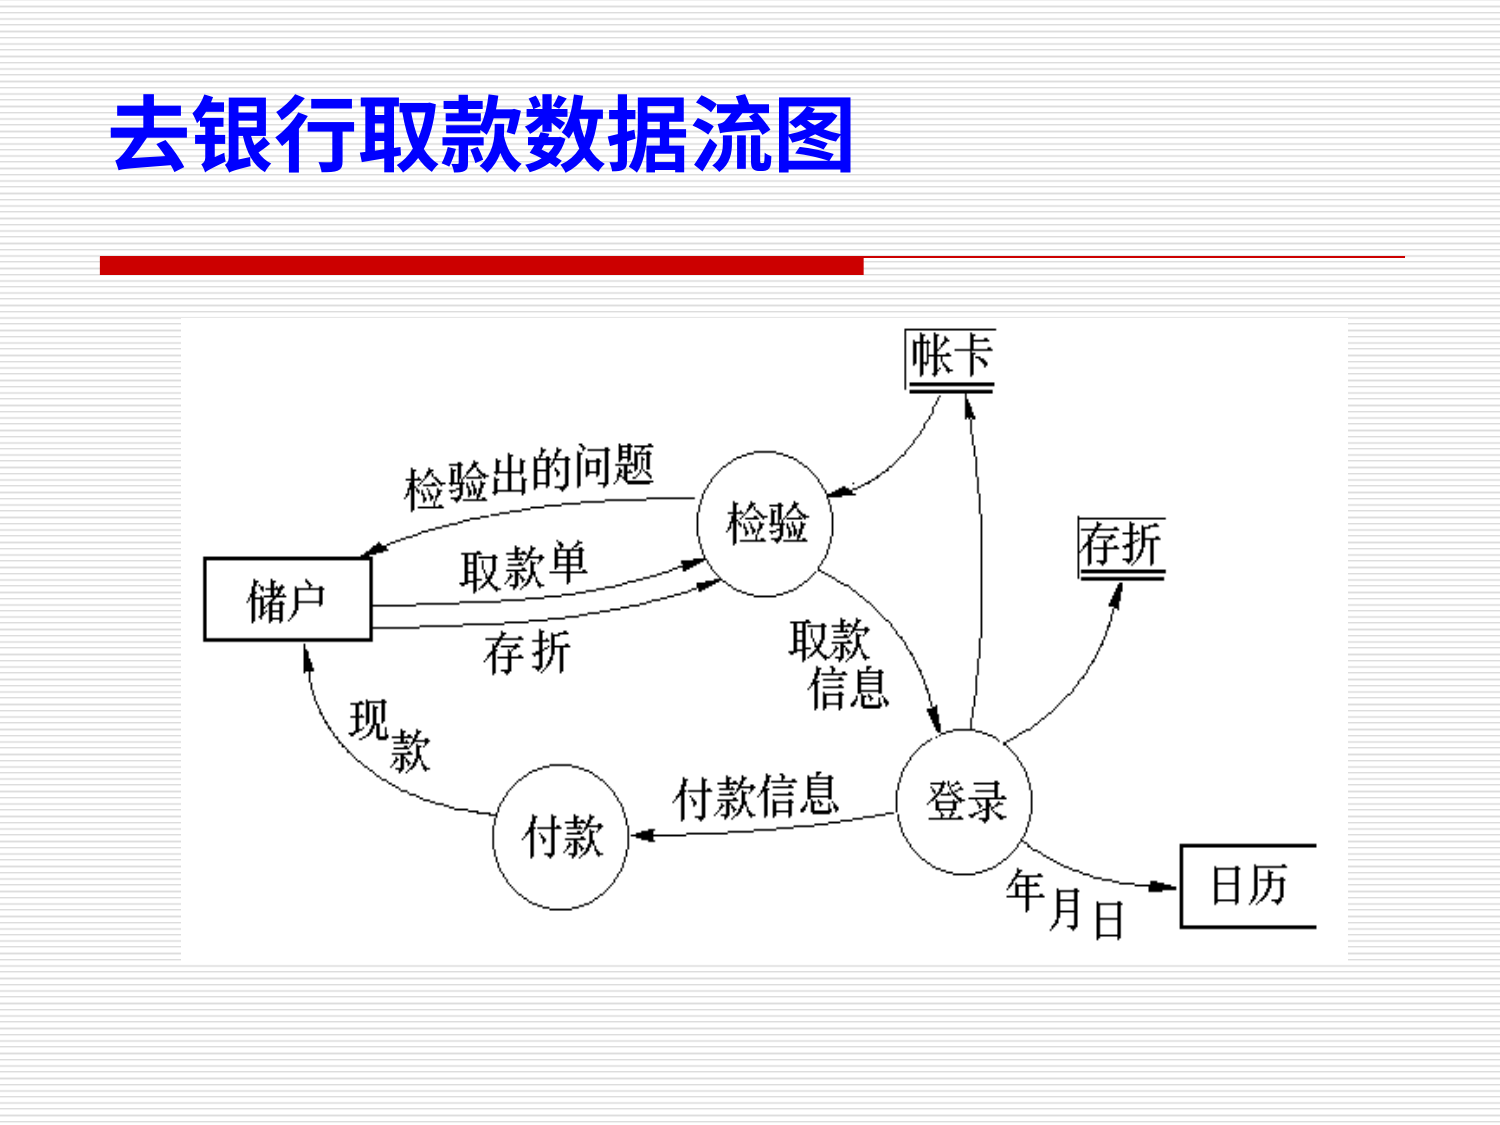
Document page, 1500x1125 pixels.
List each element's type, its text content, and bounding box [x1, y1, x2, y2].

text_box 去银行取款数据流图 [92, 38, 1443, 226]
picture [0, 0, 1500, 1125]
